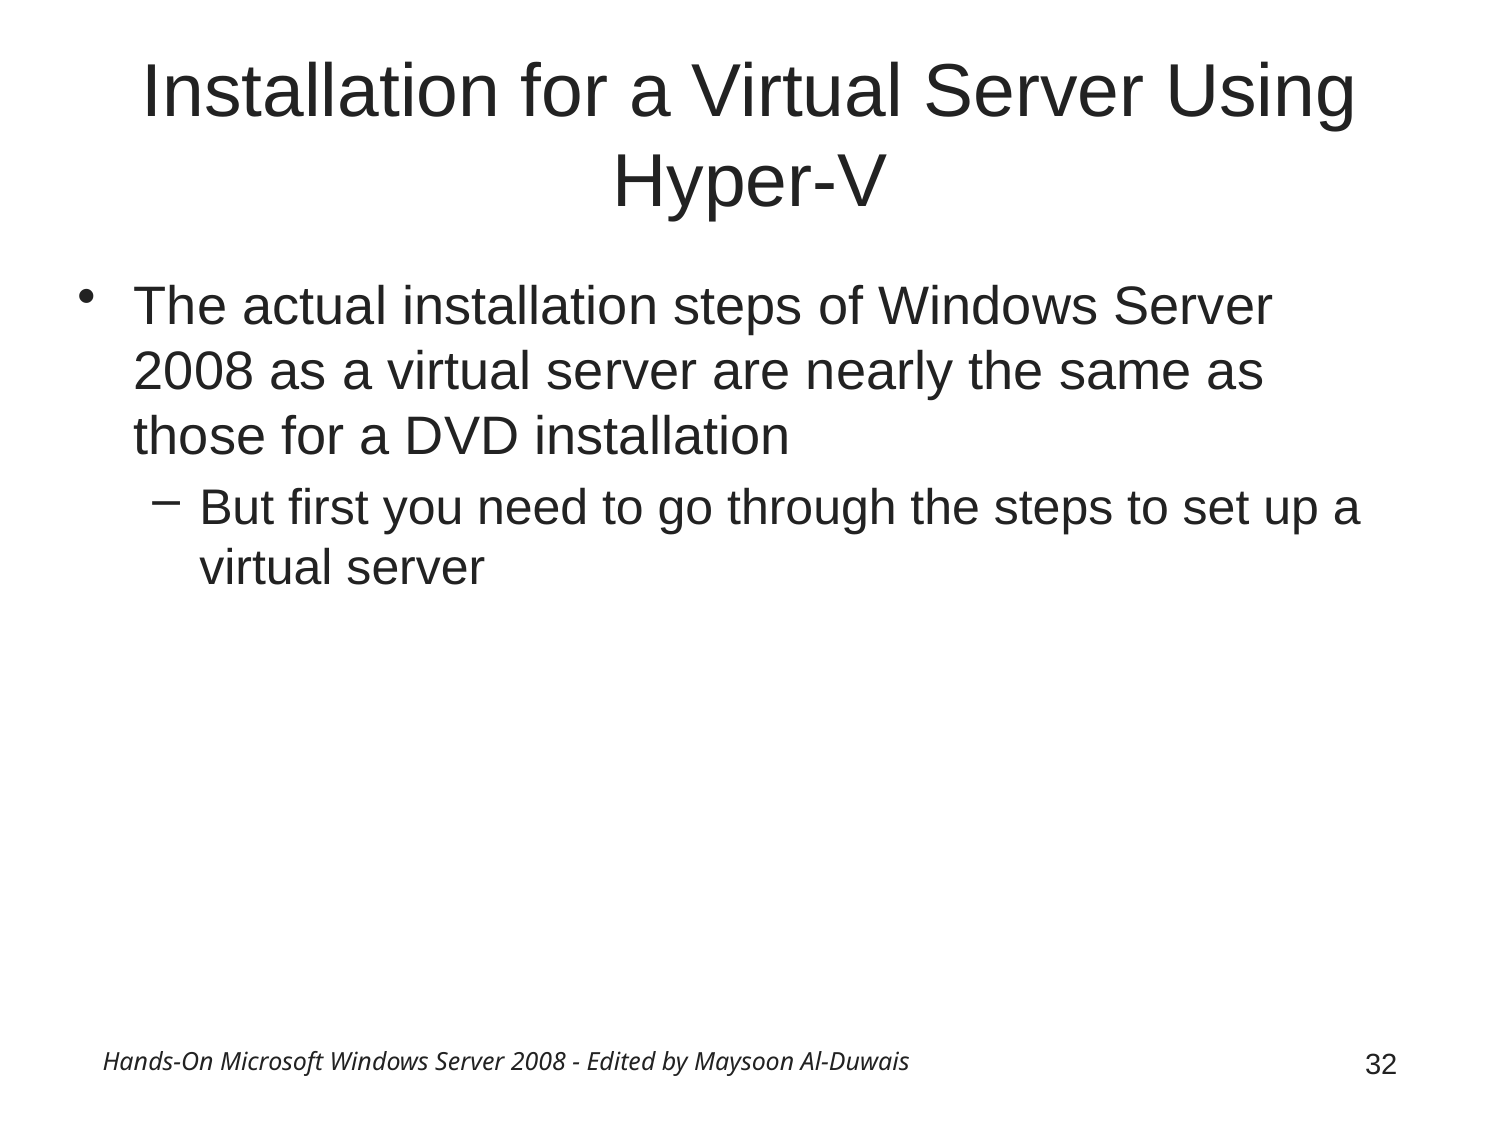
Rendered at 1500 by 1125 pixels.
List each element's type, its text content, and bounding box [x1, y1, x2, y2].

footer Hands-On Microsoft Windows Server 2008 - Edited by Maysoon Al-Duwais [87, 1037, 1074, 1101]
list The actual installation steps of Windows Server 2008 as a virtual server are nearly the same as those for a DVD installation But first you need to go through the steps to set up a virtual server [62, 262, 1426, 1013]
title Installation for a Virtual Server Using Hyper-V [87, 37, 1413, 226]
slide_number 32 [1074, 1037, 1413, 1101]
